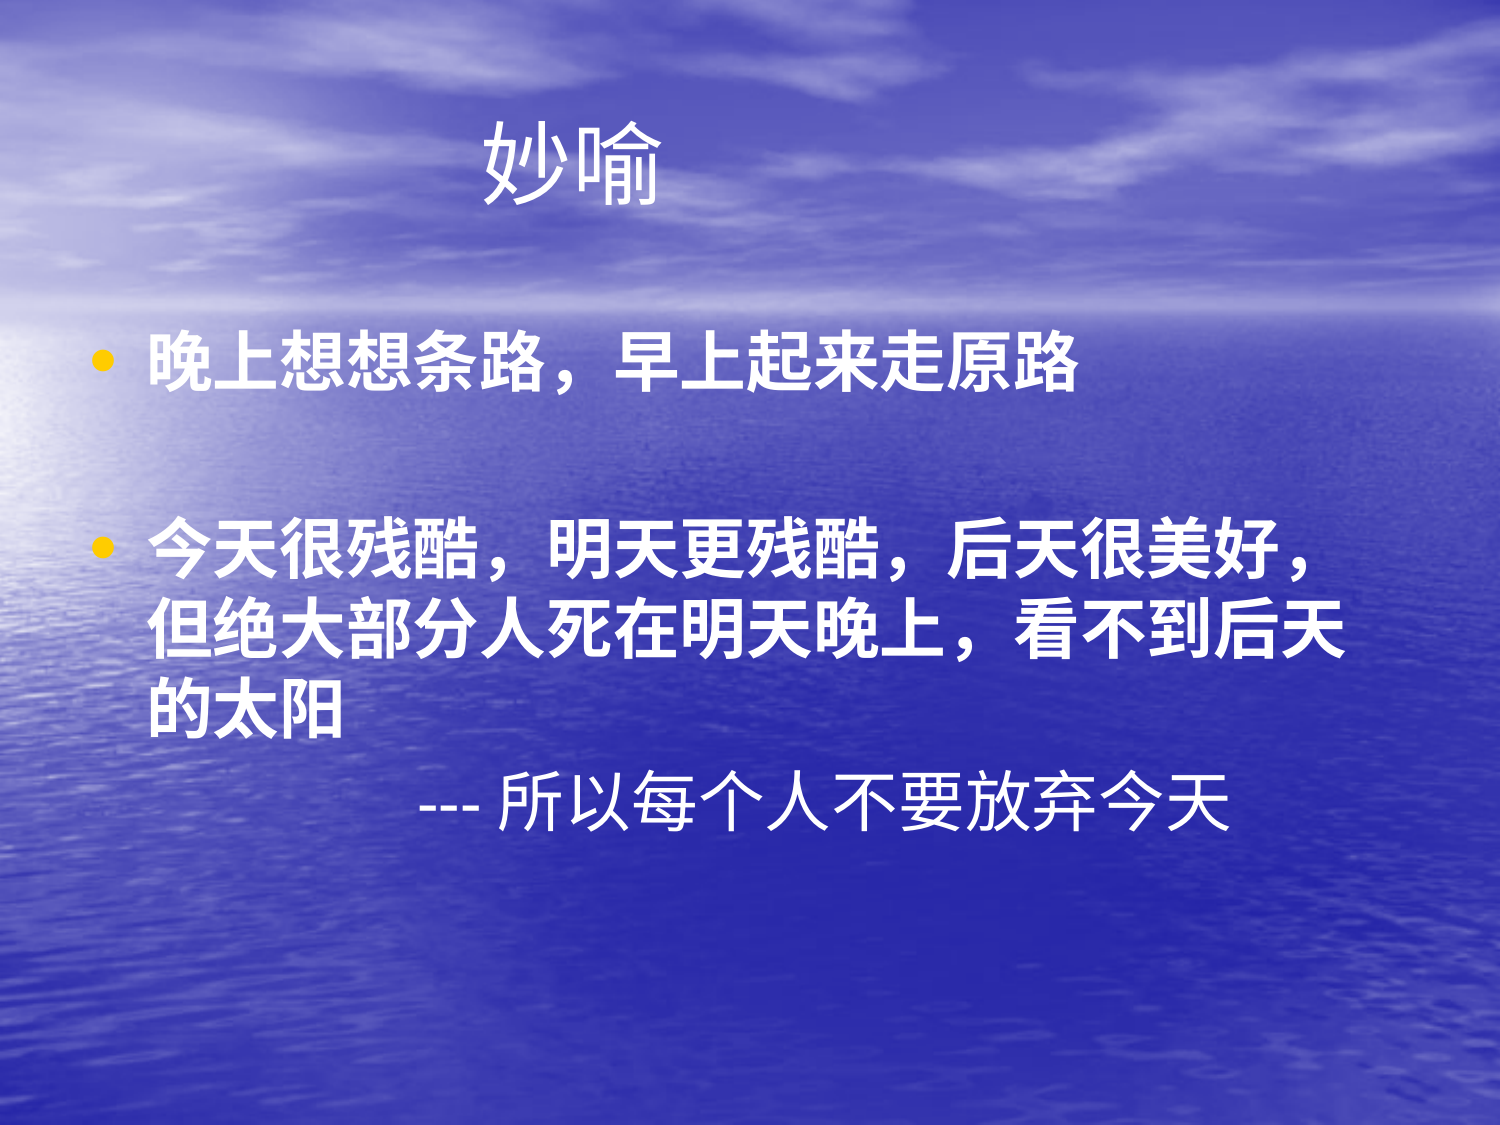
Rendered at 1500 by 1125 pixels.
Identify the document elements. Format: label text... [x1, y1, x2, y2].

list 晚上想想条路，早上起来走原路 今天很残酷，明天更残酷，后天很美好，但绝大部分人死在明天晚上，看不到后天的太阳 ---所以每个人不要放弃今天 [74, 312, 1426, 988]
title 妙喻 [74, 47, 1426, 276]
